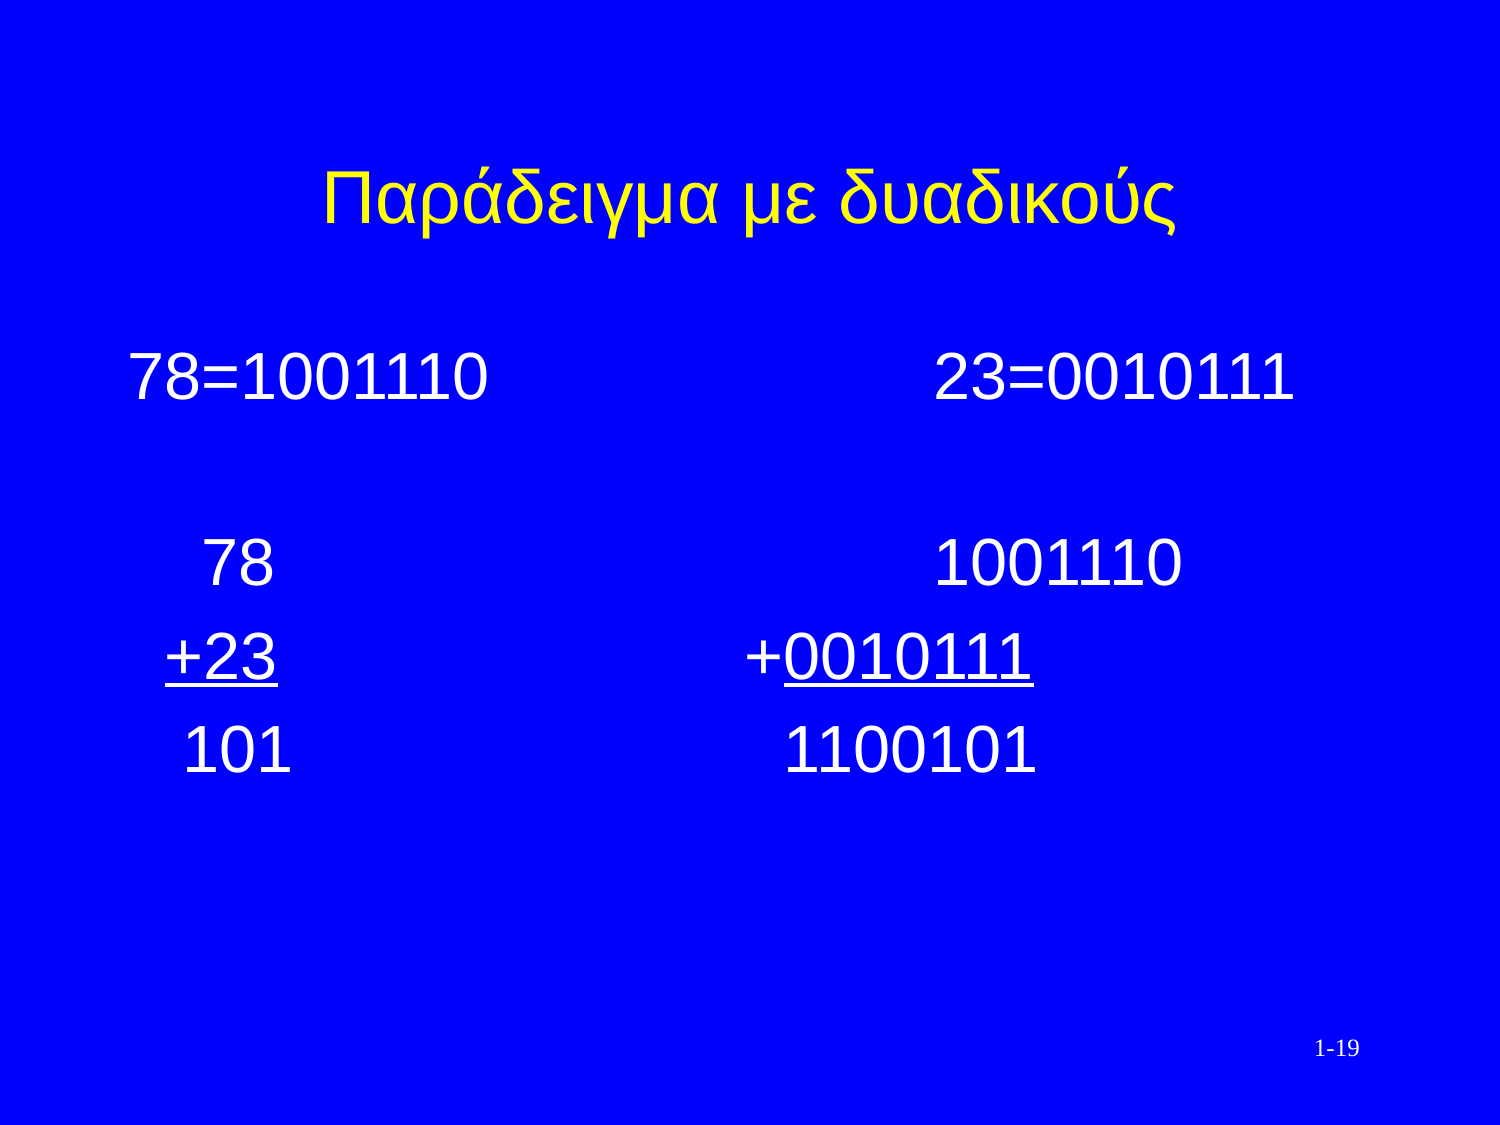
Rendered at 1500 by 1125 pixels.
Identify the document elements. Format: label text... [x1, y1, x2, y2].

title Παράδειγμα με δυαδικούς [112, 99, 1388, 288]
list 78=1001110 23=0010111 78 1001110 +23 +0010111 101 1100101 [112, 324, 1388, 1001]
